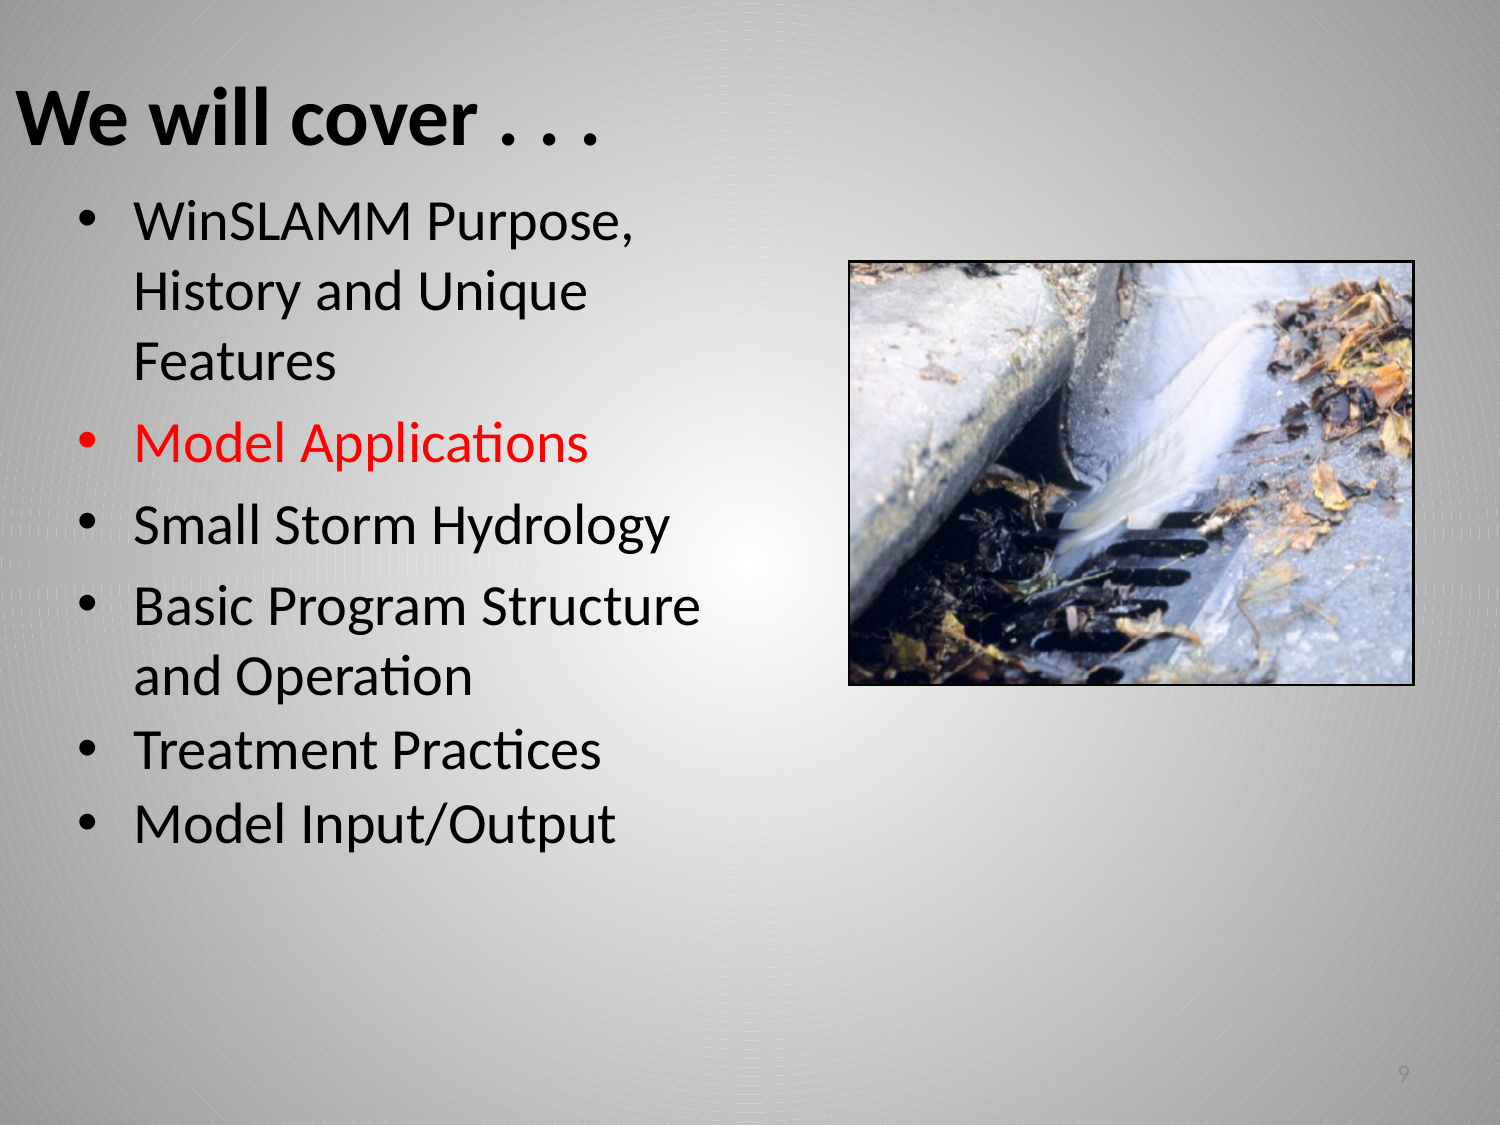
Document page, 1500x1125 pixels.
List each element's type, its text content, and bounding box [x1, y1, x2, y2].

picture [849, 262, 1413, 685]
text_box WinSLAMM Purpose, History and Unique Features Model Applications Small Storm Hydrology Basic Program Structure and Operation Treatment Practices Model Input/Output [62, 174, 788, 1063]
slide_number 9 [1074, 1042, 1425, 1103]
title We will cover . . . [0, 50, 1500, 175]
